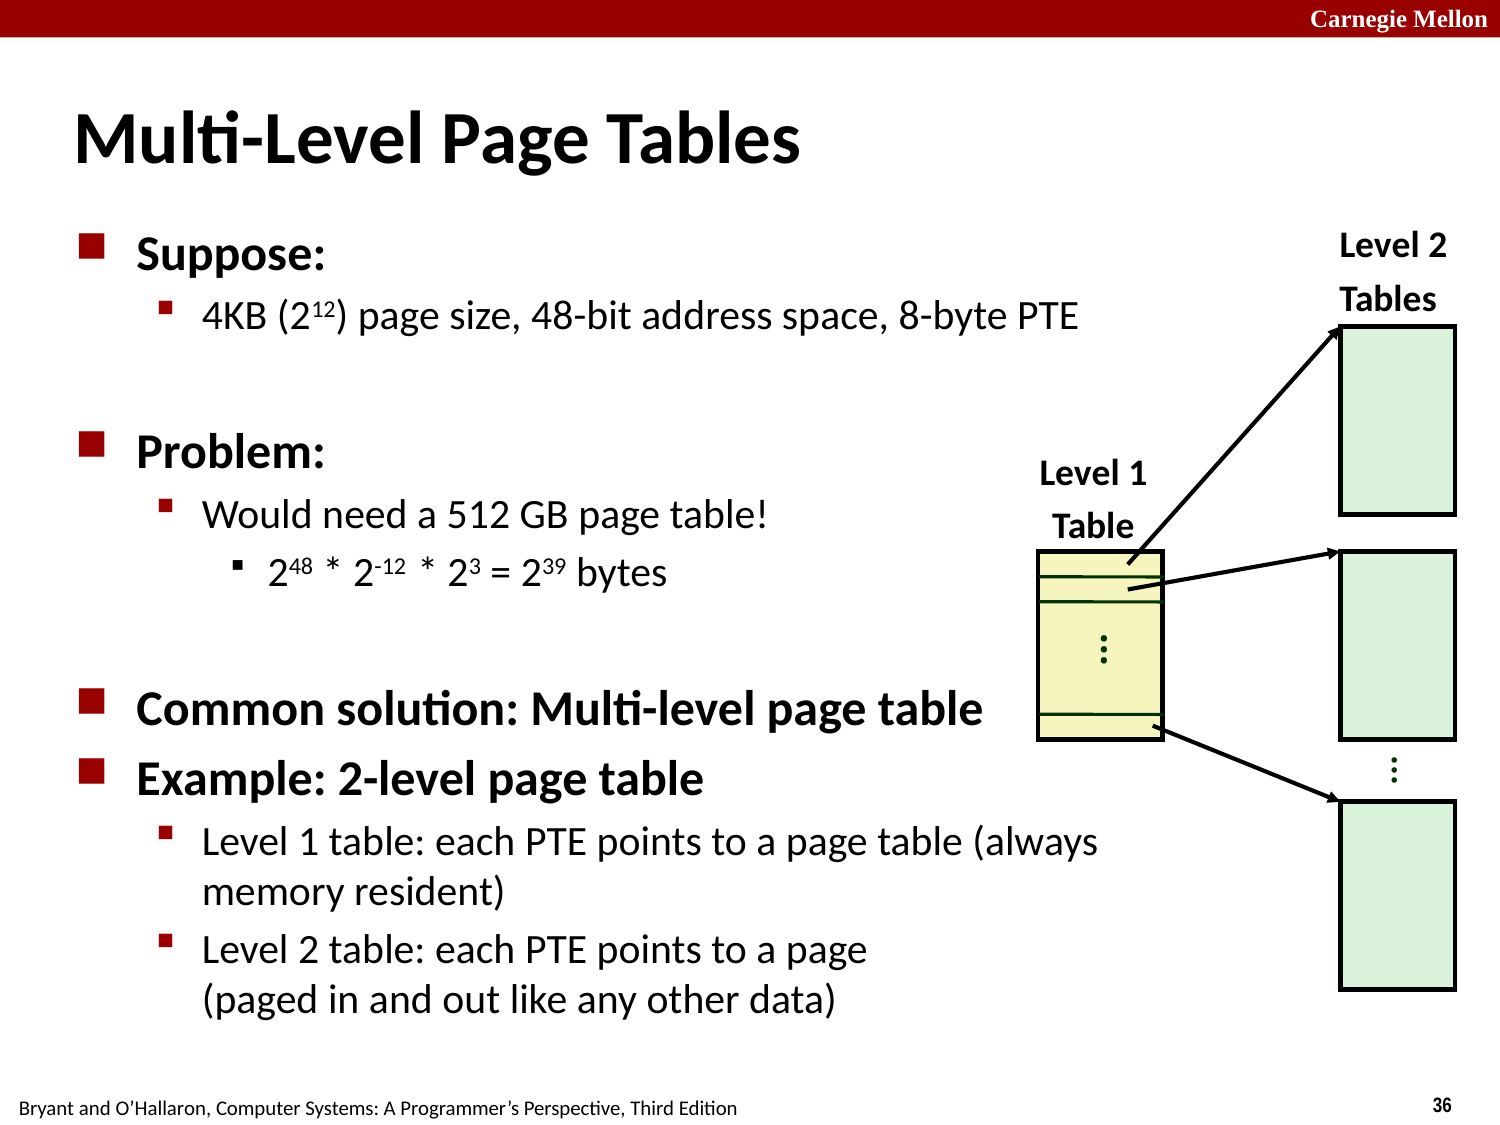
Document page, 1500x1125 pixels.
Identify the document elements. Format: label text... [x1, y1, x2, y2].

title Multi-Level Page Tables [58, 71, 1305, 197]
list Suppose: 4KB (212) page size, 48-bit address space, 8-byte PTE Problem: Would need a 512 GB page table! 248 * 2-12 * 23 = 239 bytes Common solution: Multi-level page table Example: 2-level page table Level 1 table: each PTE points to a page table (always memory resident) Level 2 table: each PTE points to a page (paged in and out like any other data) [64, 212, 1201, 1029]
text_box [1023, 218, 1463, 990]
